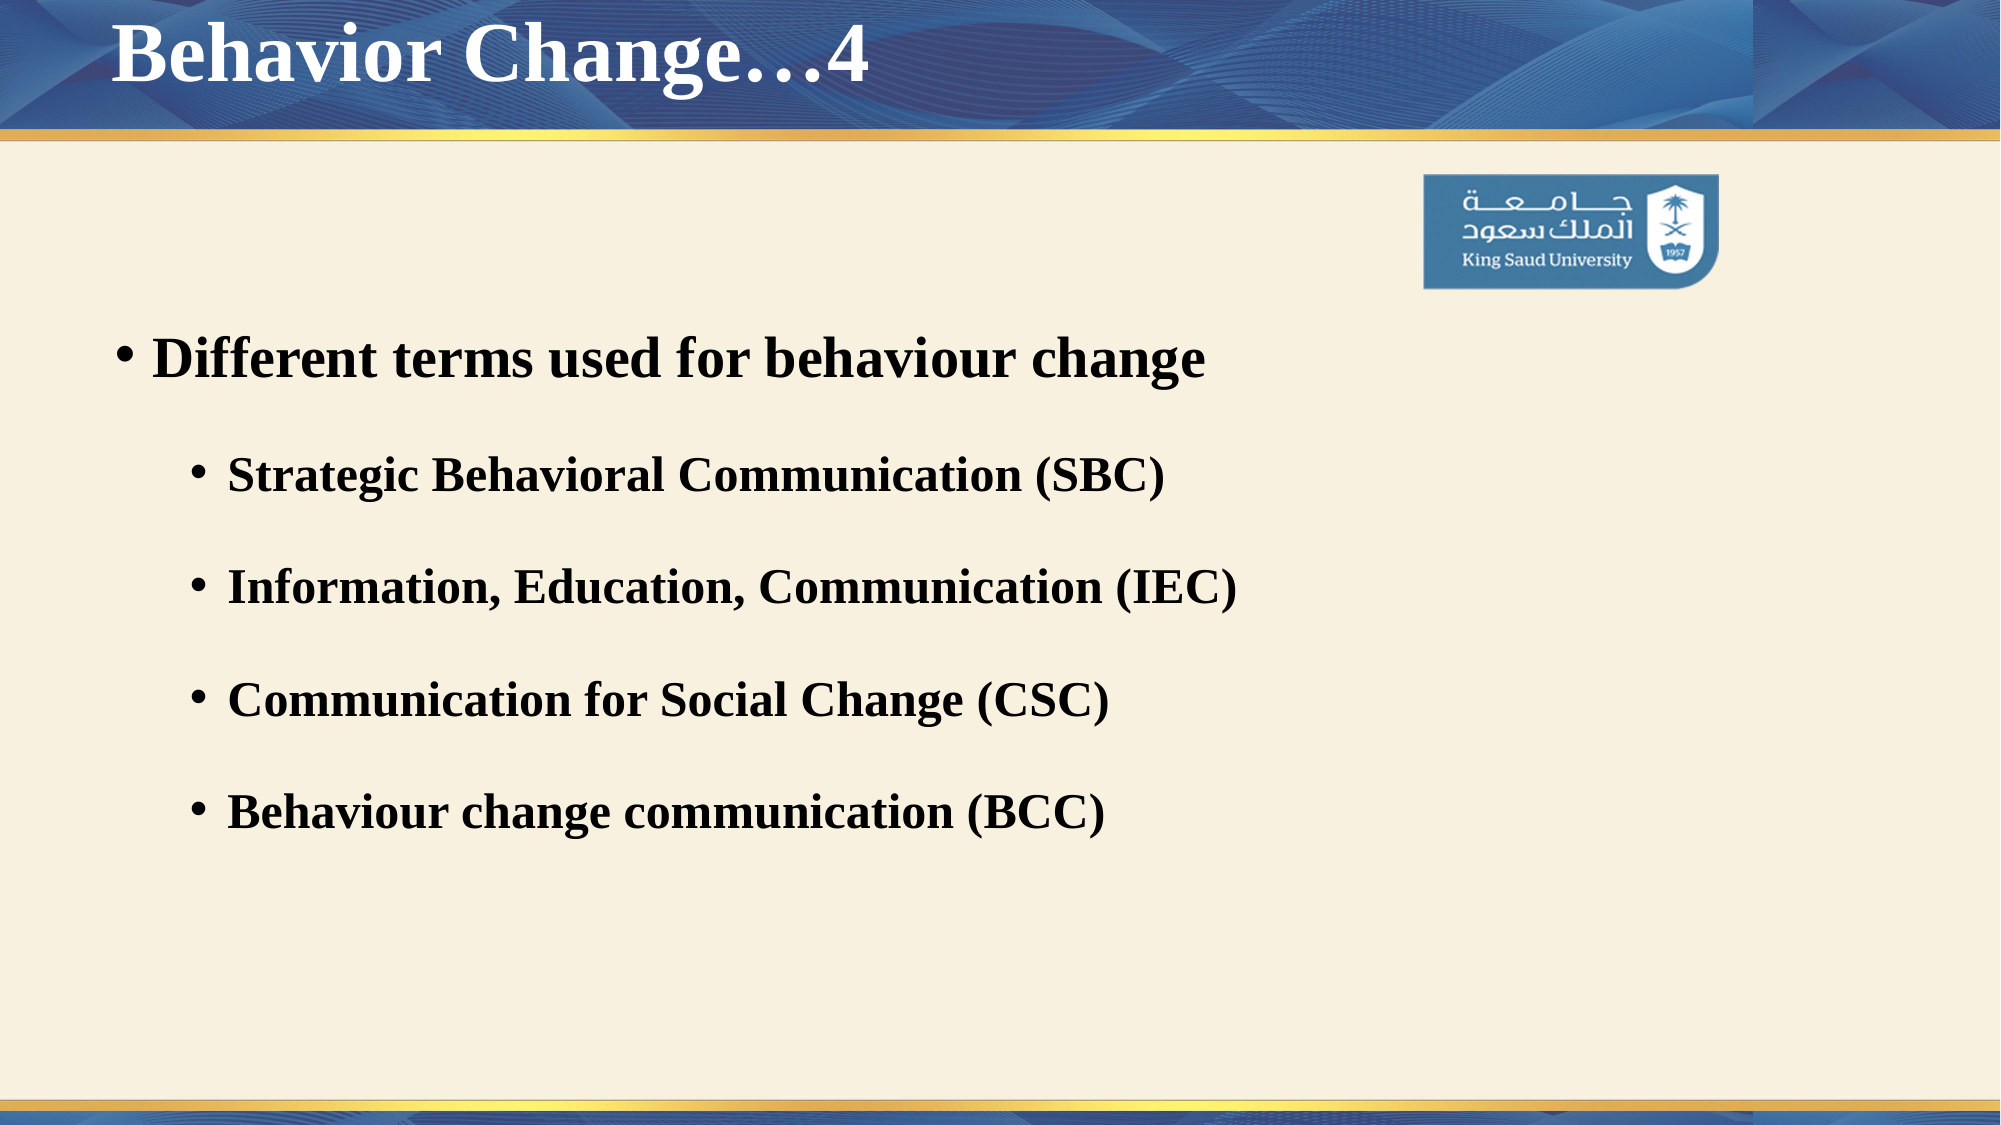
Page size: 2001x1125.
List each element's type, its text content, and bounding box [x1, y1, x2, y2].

picture [0, 0, 2001, 1125]
list Different terms used for behaviour change Strategic Behavioral Communication (SBC) Information, Education, Communication (IEC) Communication for Social Change (CSC) Behaviour change communication (BCC) [99, 262, 1900, 1063]
title Behavior Change…4 [96, 0, 1822, 108]
